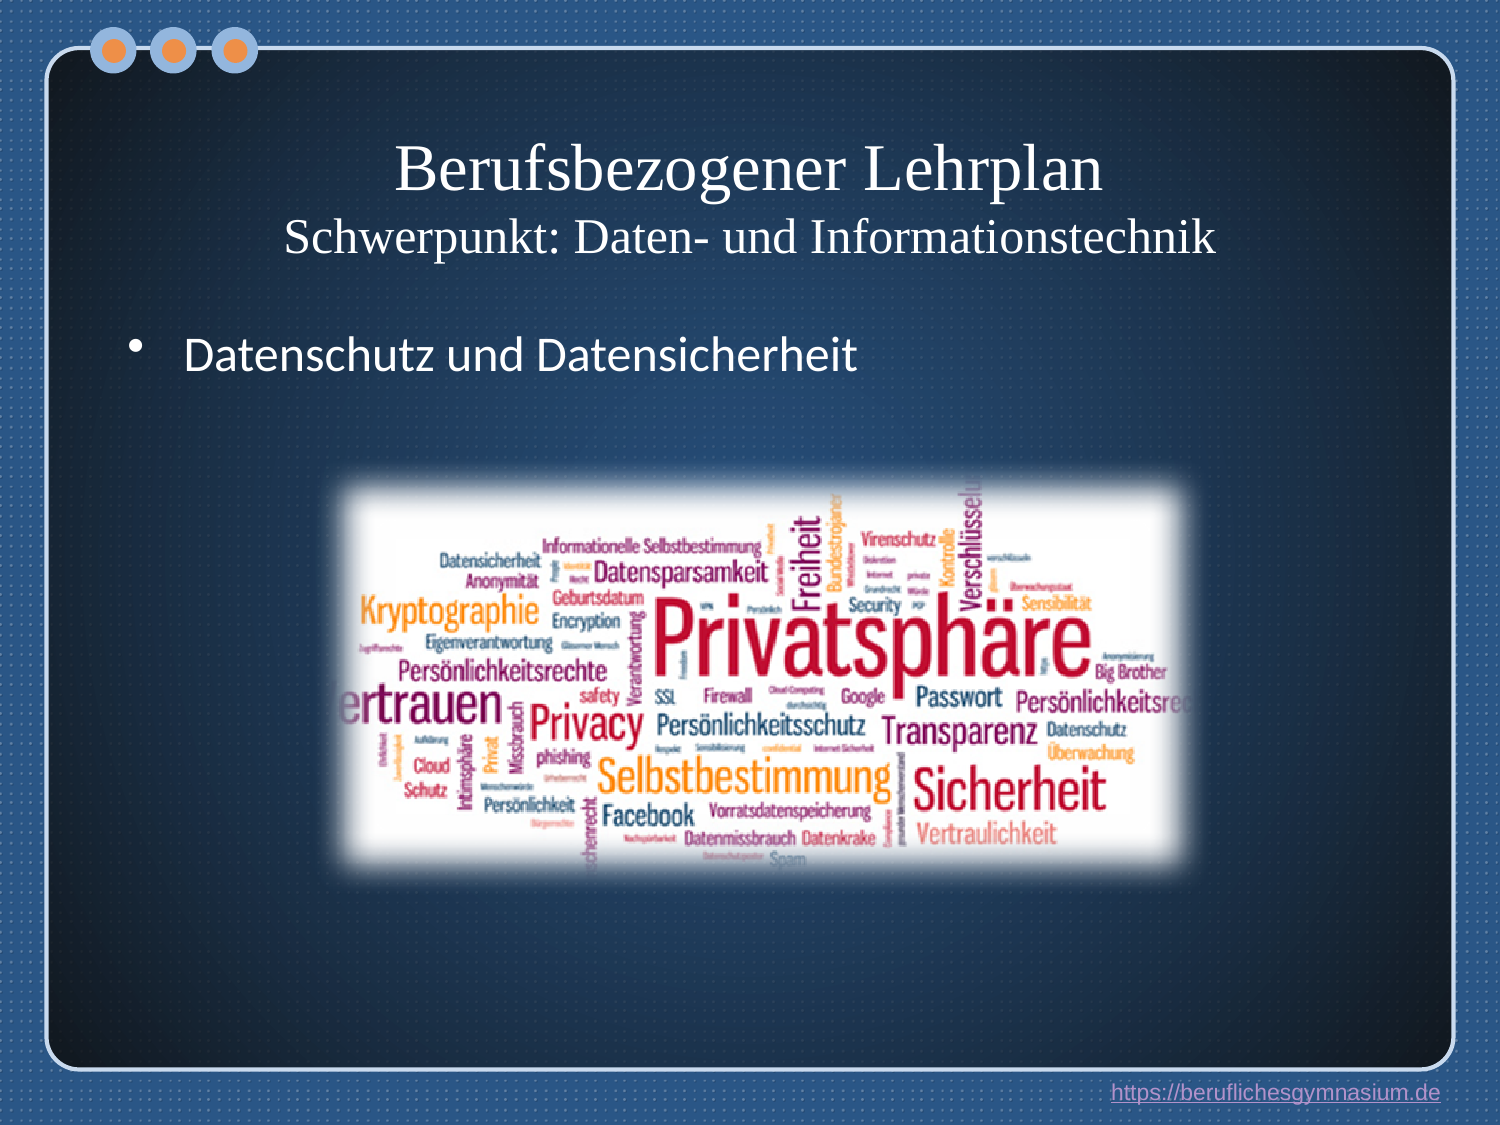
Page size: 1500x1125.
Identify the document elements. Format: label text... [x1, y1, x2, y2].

picture [312, 455, 1212, 896]
text_box Datenschutz und Datensicherheit [112, 314, 1463, 516]
text_box Berufsbezogener Lehrplan Schwerpunkt: Daten- und Informationstechnik [112, 99, 1388, 288]
